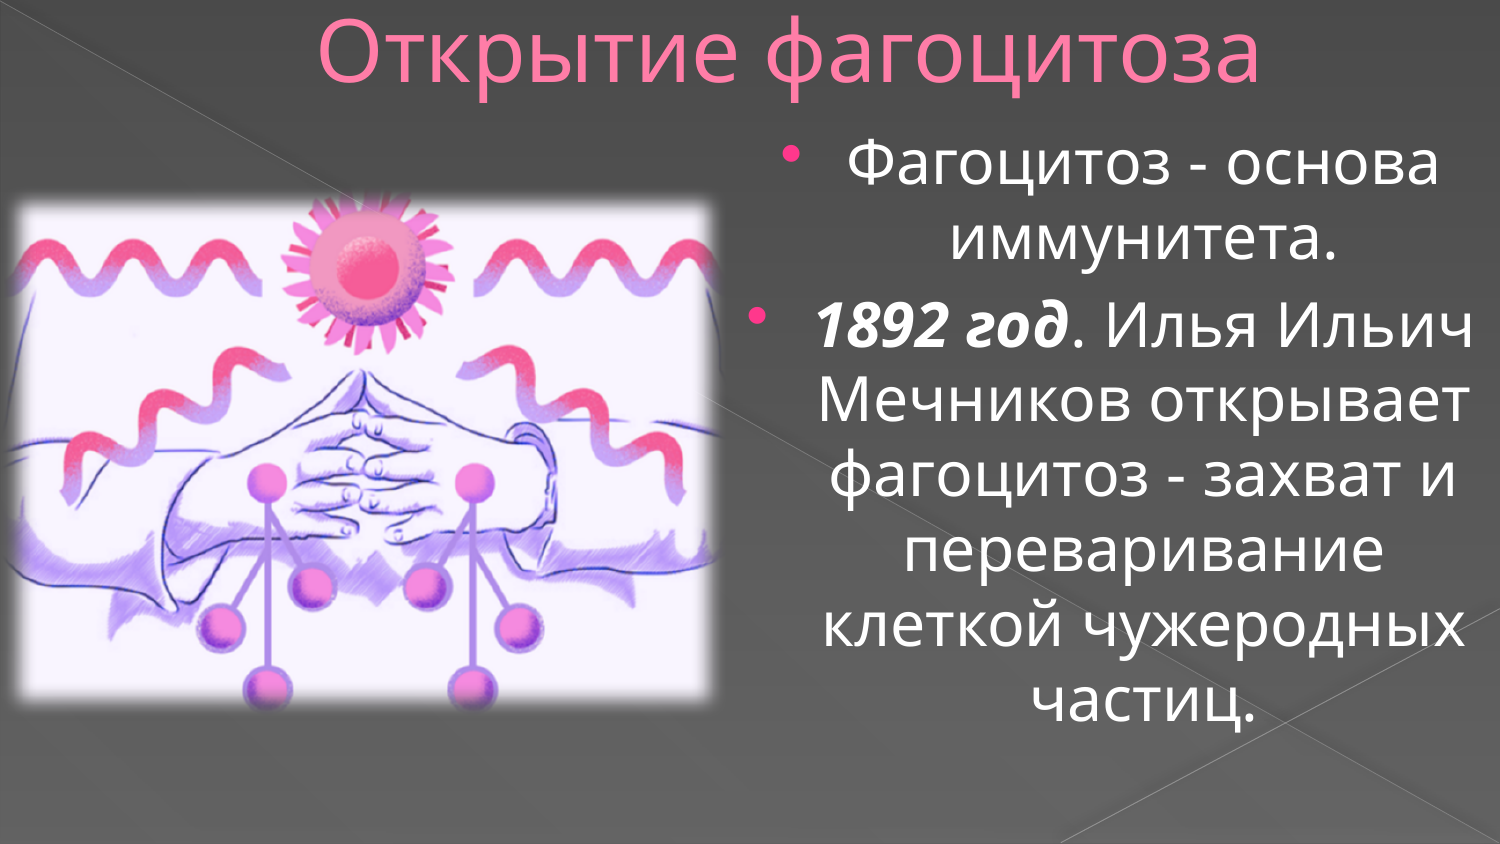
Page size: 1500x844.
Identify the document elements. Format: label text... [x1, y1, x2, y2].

picture [0, 185, 727, 719]
list Фагоцитоз - основа иммунитета. 1892 год. Илья Ильич Мечников открывает фагоцитоз - захват и переваривание клеткой чужеродных частиц. [714, 114, 1500, 844]
title Открытие фагоцитоза [0, 0, 1500, 134]
